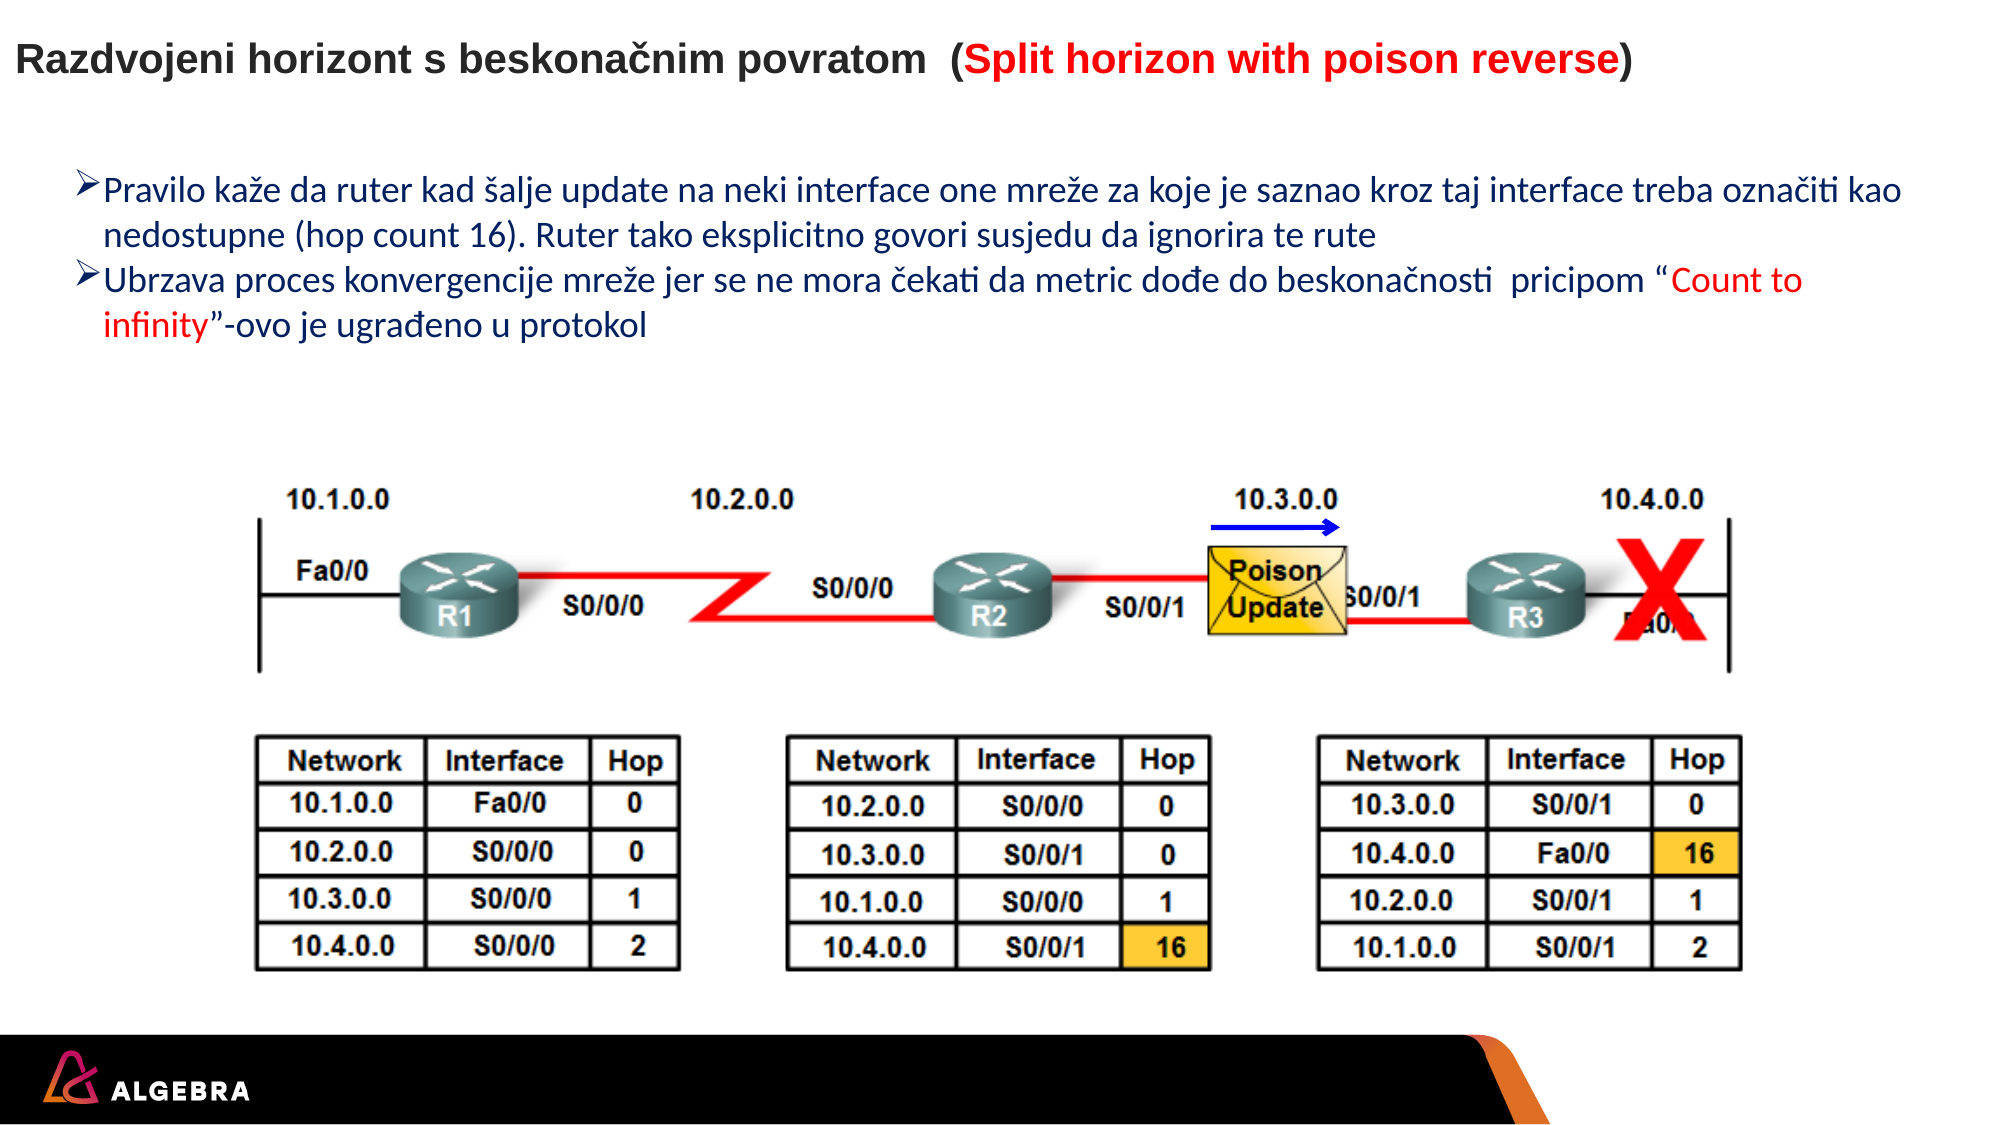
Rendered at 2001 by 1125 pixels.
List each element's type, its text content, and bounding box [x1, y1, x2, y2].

title Razdvojeni horizont s beskonačnim povratom (Split horizon with poison reverse) [0, 6, 1650, 113]
picture [0, 1034, 1733, 1125]
text_box Pravilo kaže da ruter kad šalje update na neki interface one mreže za koje je saznao kroz taj interface treba označiti kao nedostupne (hop count 16). Ruter tako eksplicitno govori susjedu da ignorira te rute Ubrzava proces konvergencije mreže jer se ne mora čekati da metric dođe do beskonačnosti pricipom “Count to infinity”-ovo je ugrađeno u protokol [58, 157, 1926, 398]
picture [249, 445, 1750, 977]
